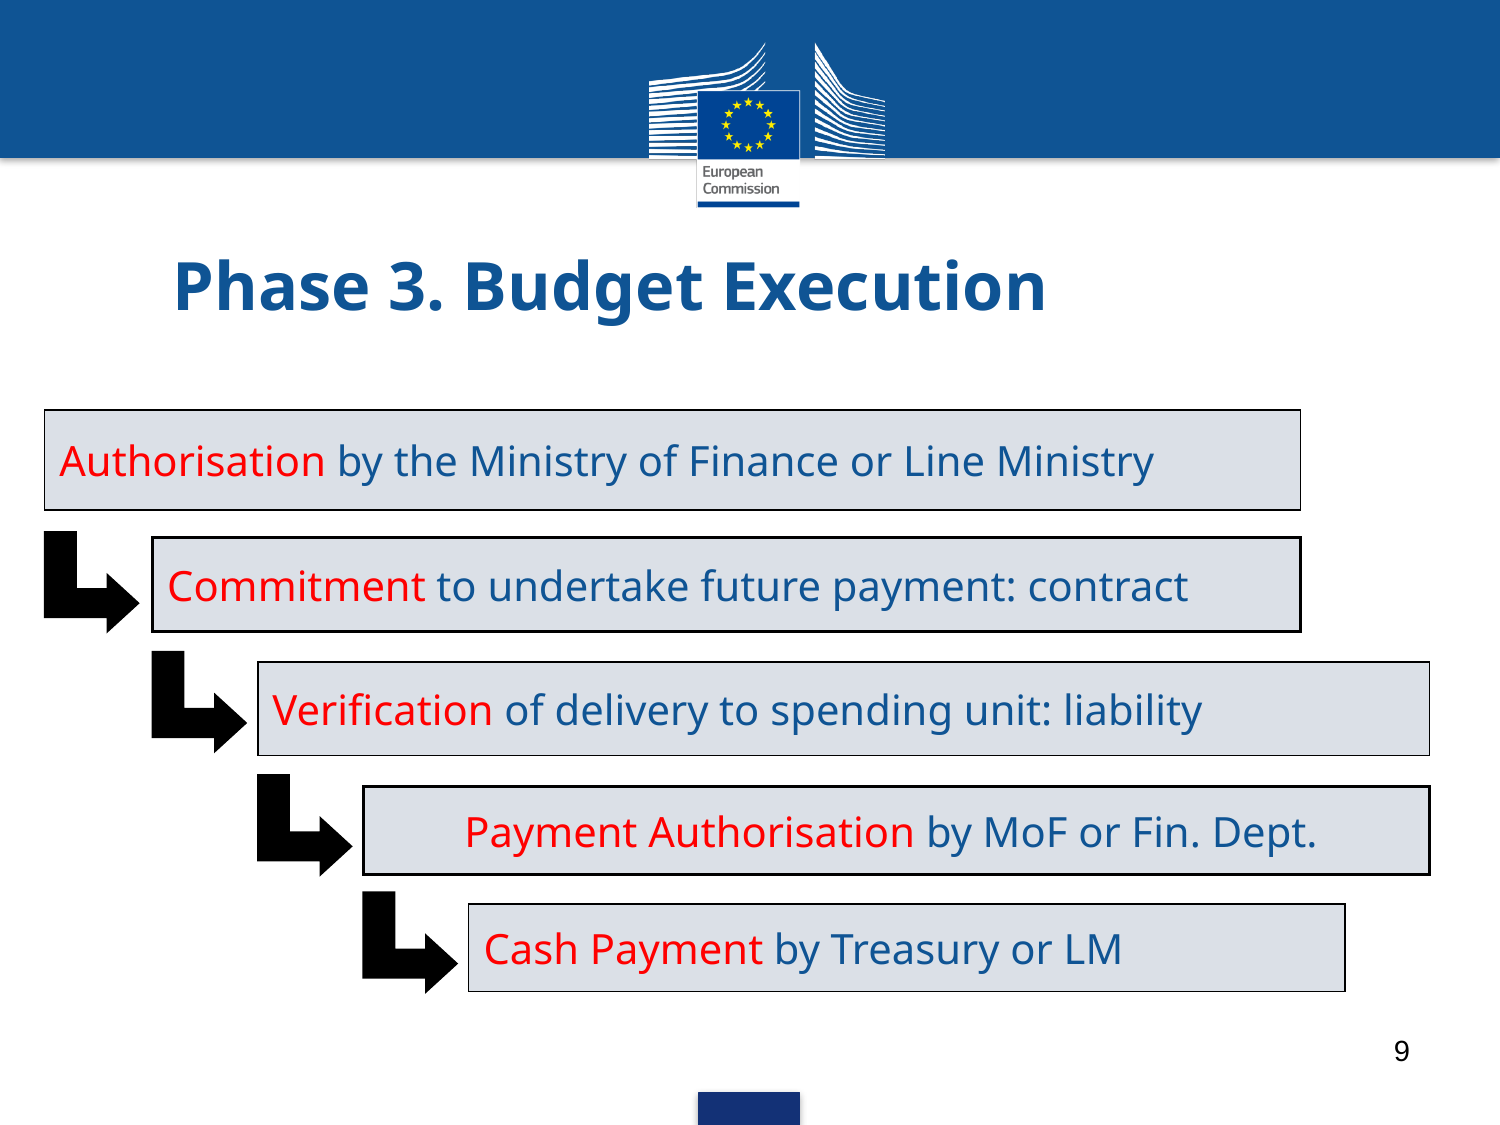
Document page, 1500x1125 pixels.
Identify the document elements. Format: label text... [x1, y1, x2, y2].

text_box [363, 892, 458, 993]
text_box Verification of delivery to spending unit: liability [257, 661, 1430, 756]
text_box Payment Authorisation by MoF or Fin. Dept. [363, 786, 1430, 875]
text_box Commitment to undertake future payment: contract [152, 537, 1301, 632]
text_box Cash Payment by Treasury or LM [468, 903, 1346, 992]
picture [649, 42, 885, 208]
text_box Phase 3. Budget Execution [157, 227, 1383, 340]
text_box [152, 651, 247, 752]
text_box [44, 531, 139, 632]
text_box [257, 774, 352, 875]
text_box Authorisation by the Ministry of Finance or Line Ministry [44, 410, 1301, 511]
slide_number 9 [1074, 1024, 1426, 1103]
